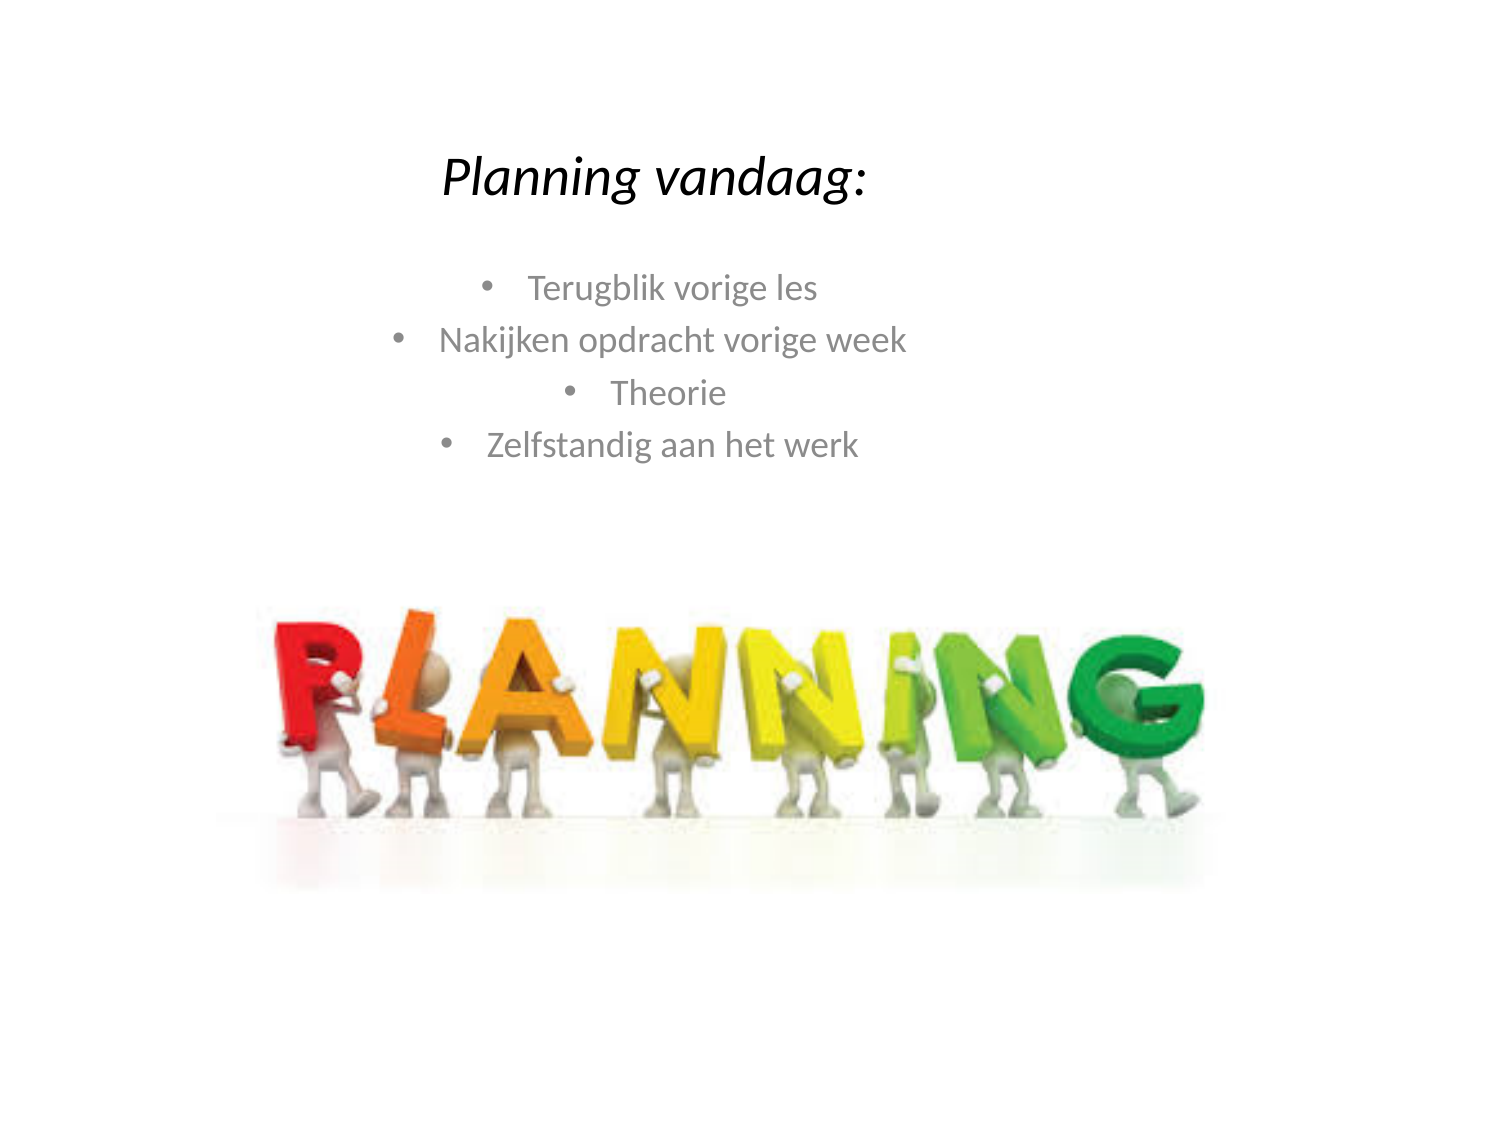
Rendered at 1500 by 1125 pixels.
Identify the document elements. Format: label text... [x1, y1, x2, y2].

picture [216, 566, 1234, 894]
subtitle Terugblik vorige les Nakijken opdracht vorige week Theorie Zelfstandig aan het werk [64, 255, 1235, 882]
title Planning vandaag: [112, 101, 1199, 244]
